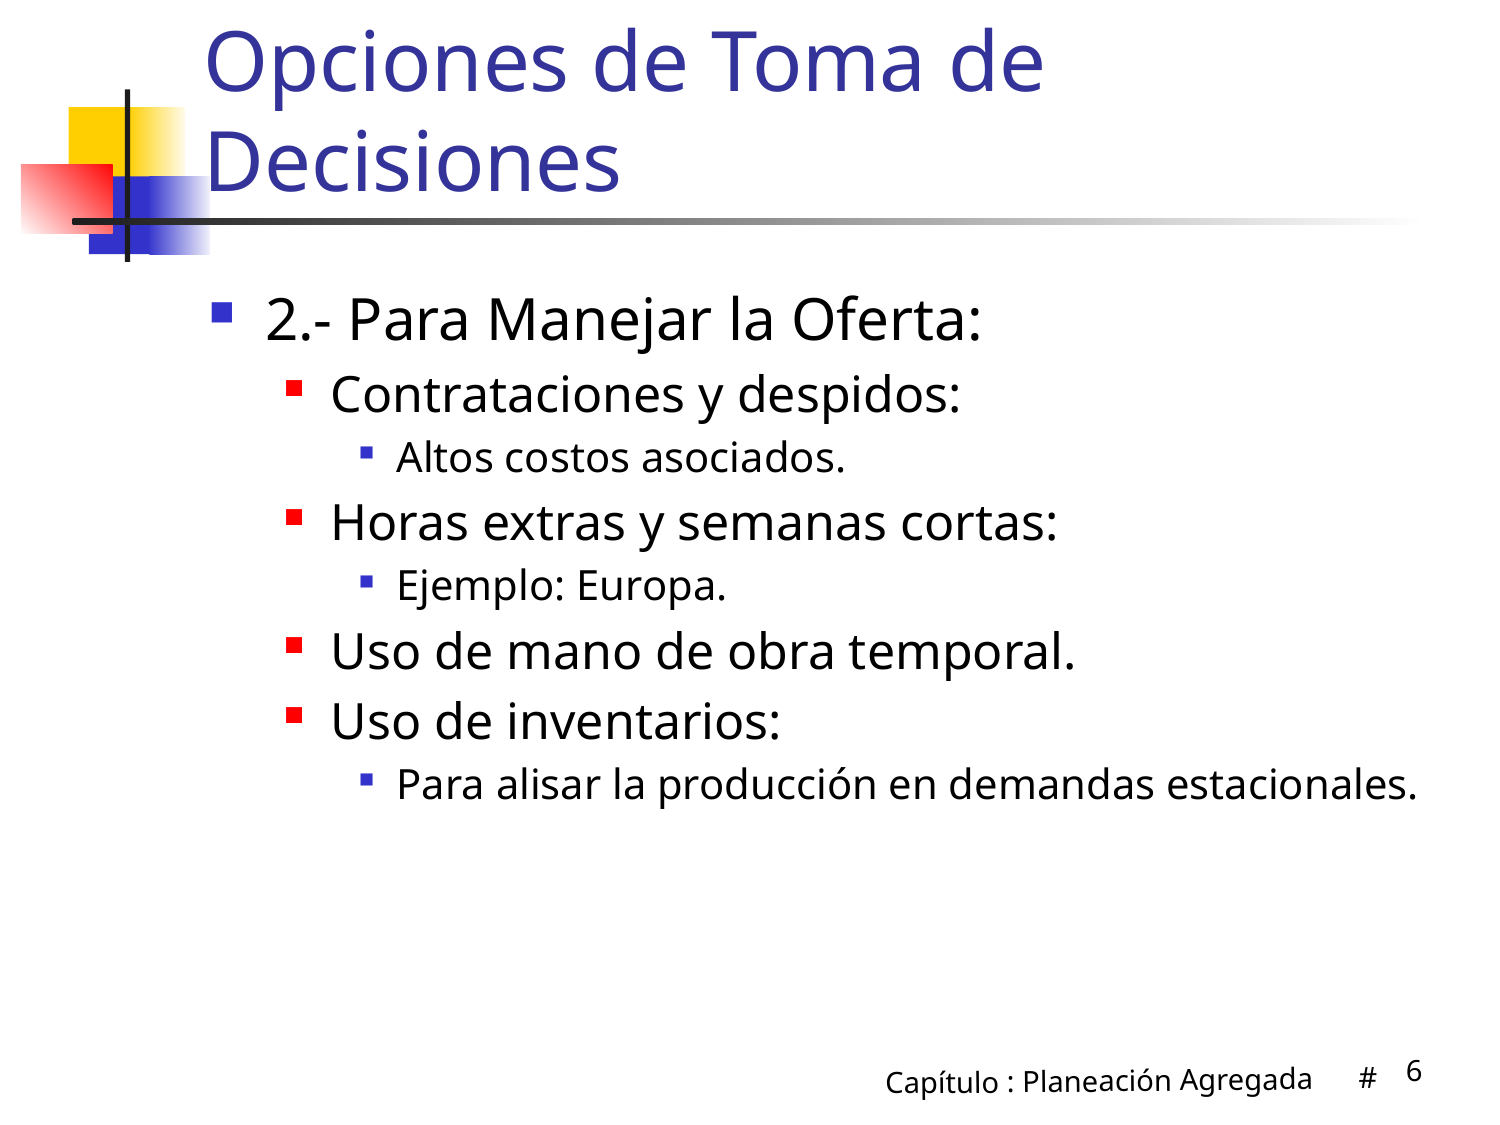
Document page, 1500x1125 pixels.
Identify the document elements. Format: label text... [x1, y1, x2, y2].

list 2.- Para Manejar la Oferta: Contrataciones y despidos: Altos costos asociados. Horas extras y semanas cortas: Ejemplo: Europa. Uso de mano de obra temporal. Uso de inventarios: Para alisar la producción en demandas estacionales. [193, 274, 1470, 1007]
slide_number 6 [1124, 1024, 1438, 1101]
footer Capítulo : Planeación Agregada # [836, 1028, 1427, 1109]
title Opciones de Toma de Decisiones [188, 27, 1468, 216]
